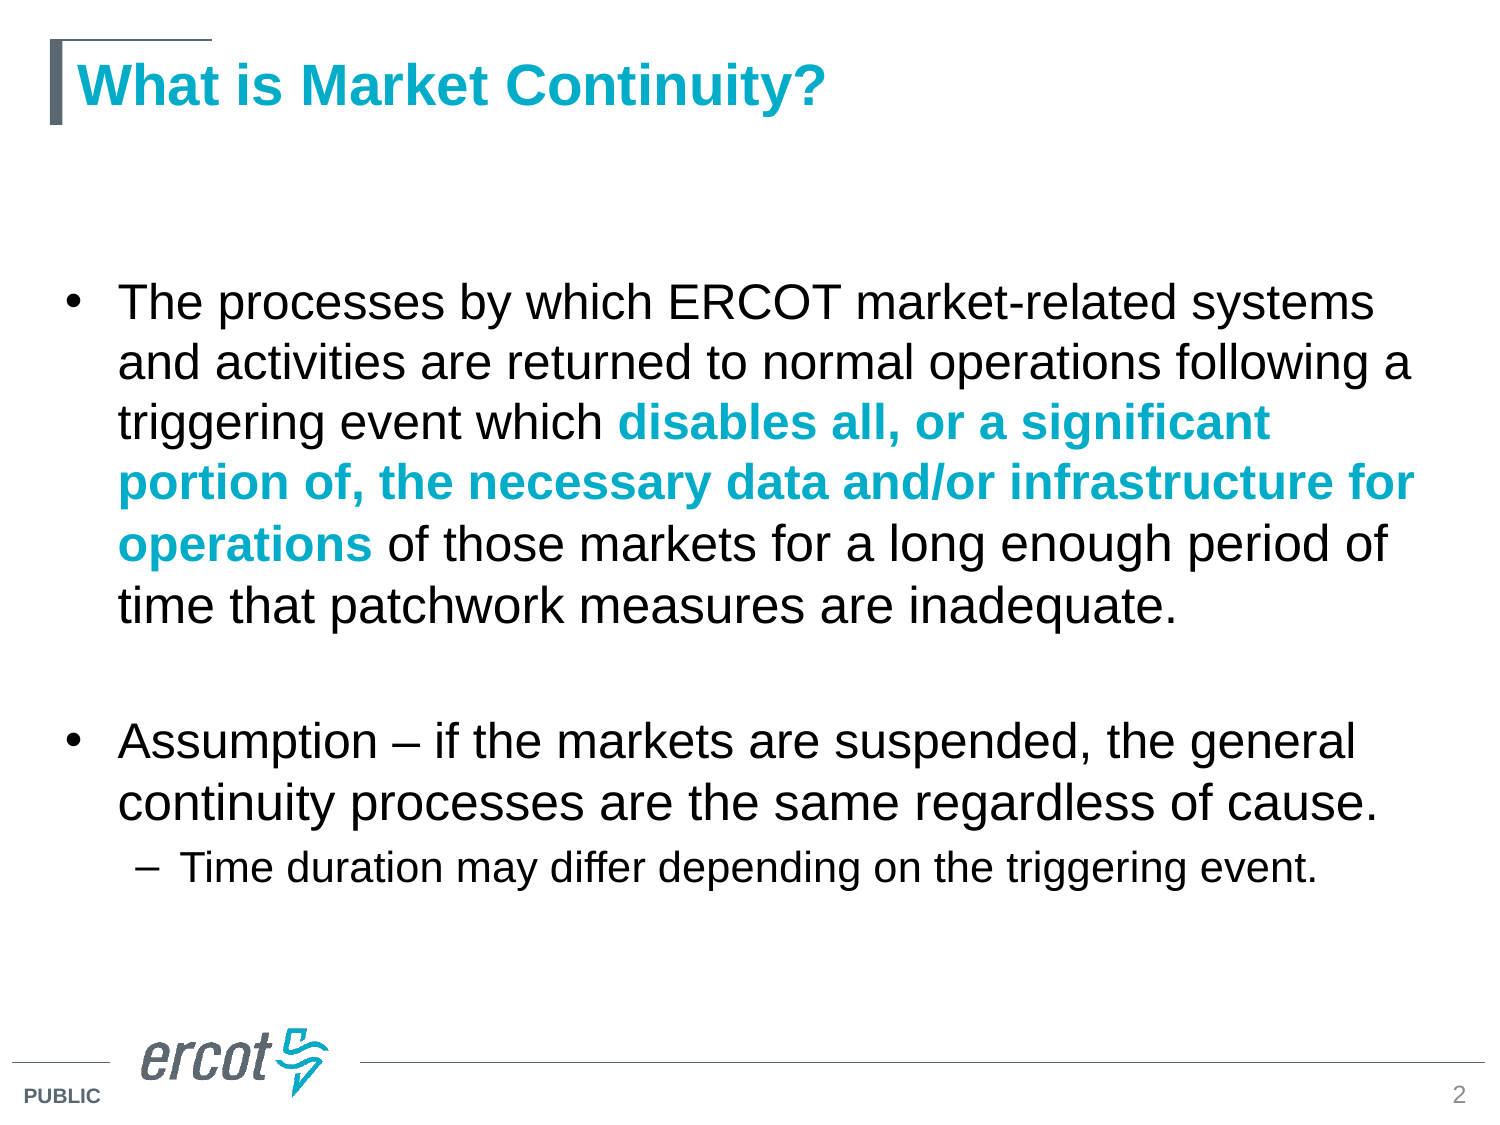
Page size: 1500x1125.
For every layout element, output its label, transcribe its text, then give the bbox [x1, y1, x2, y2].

title What is Market Continuity? [62, 39, 1450, 228]
slide_number 2 [1437, 1076, 1475, 1112]
list The processes by which ERCOT market-related systems and activities are returned to normal operations following a triggering event which disables all, or a significant portion of, the necessary data and/or infrastructure for operations of those markets for a long enough period of time that patchwork measures are inadequate. Assumption – if the markets are suspended, the general continuity processes are the same regardless of cause. Time duration may differ depending on the triggering event. [50, 262, 1450, 972]
picture [137, 1024, 332, 1100]
